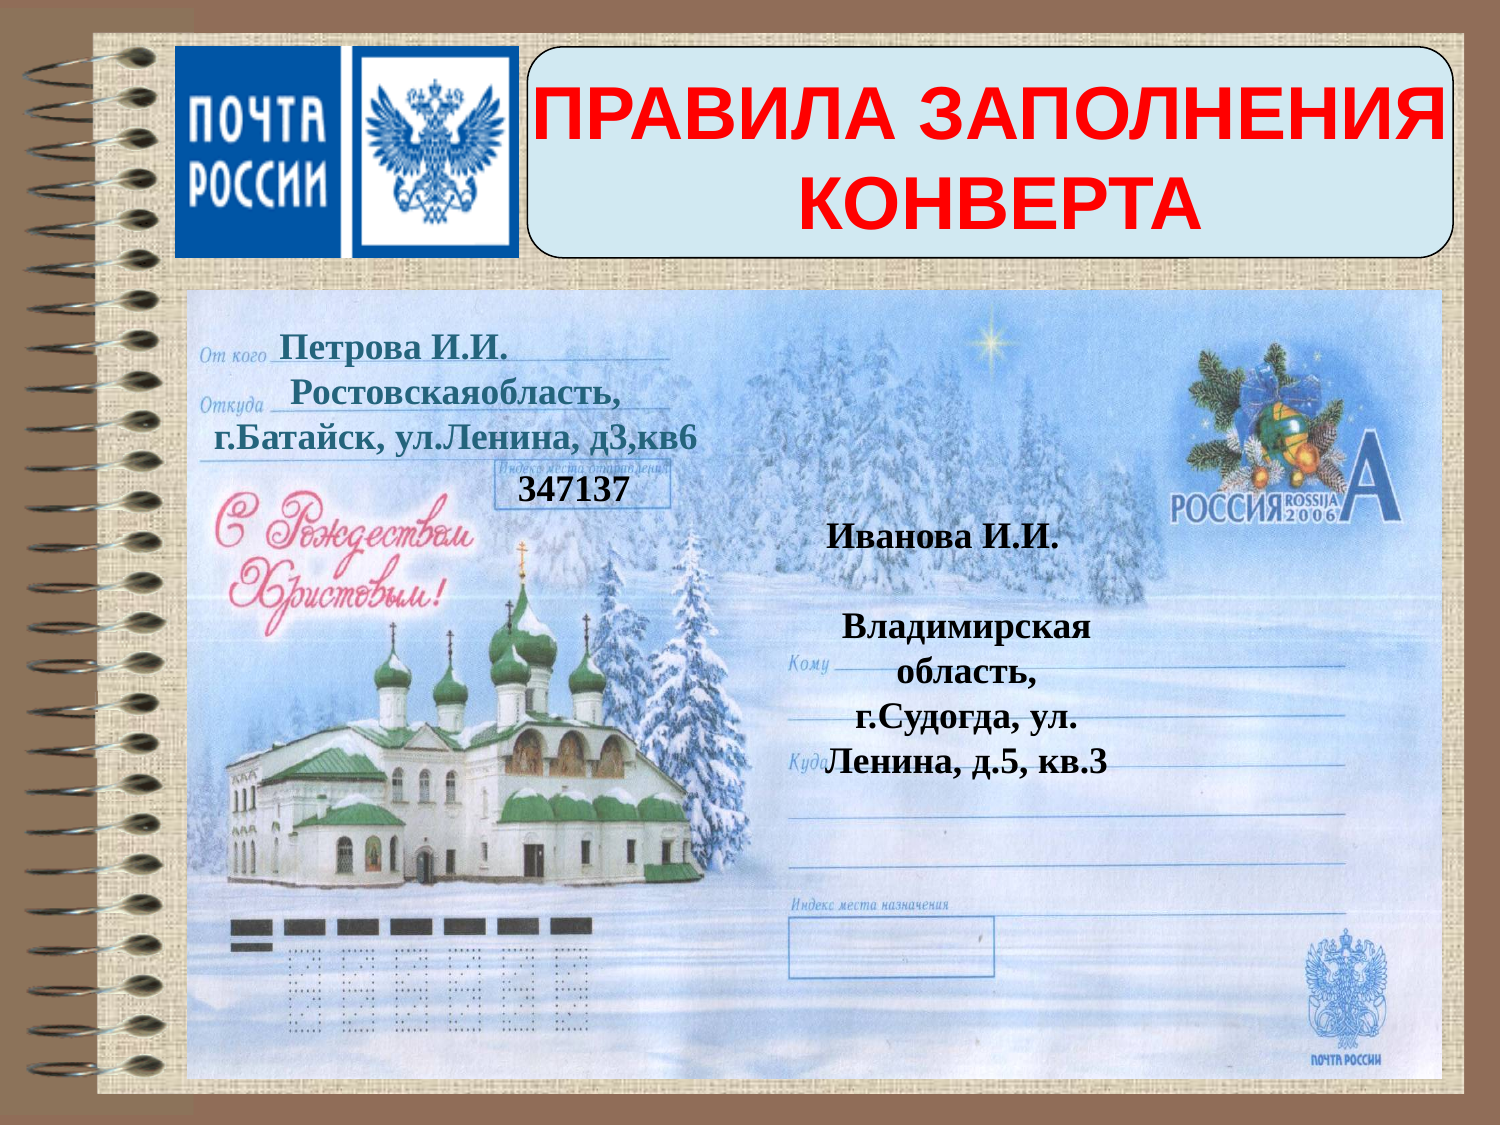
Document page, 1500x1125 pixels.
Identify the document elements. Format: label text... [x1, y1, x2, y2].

picture [0, 8, 1465, 1115]
text_box ПРАВИЛА ЗАПОЛНЕНИЯ КОНВЕРТА [527, 46, 1454, 258]
text_box Петрова И.И. Ростовскаяобласть, г.Батайск, ул.Ленина, д3,кв6 [140, 269, 762, 510]
